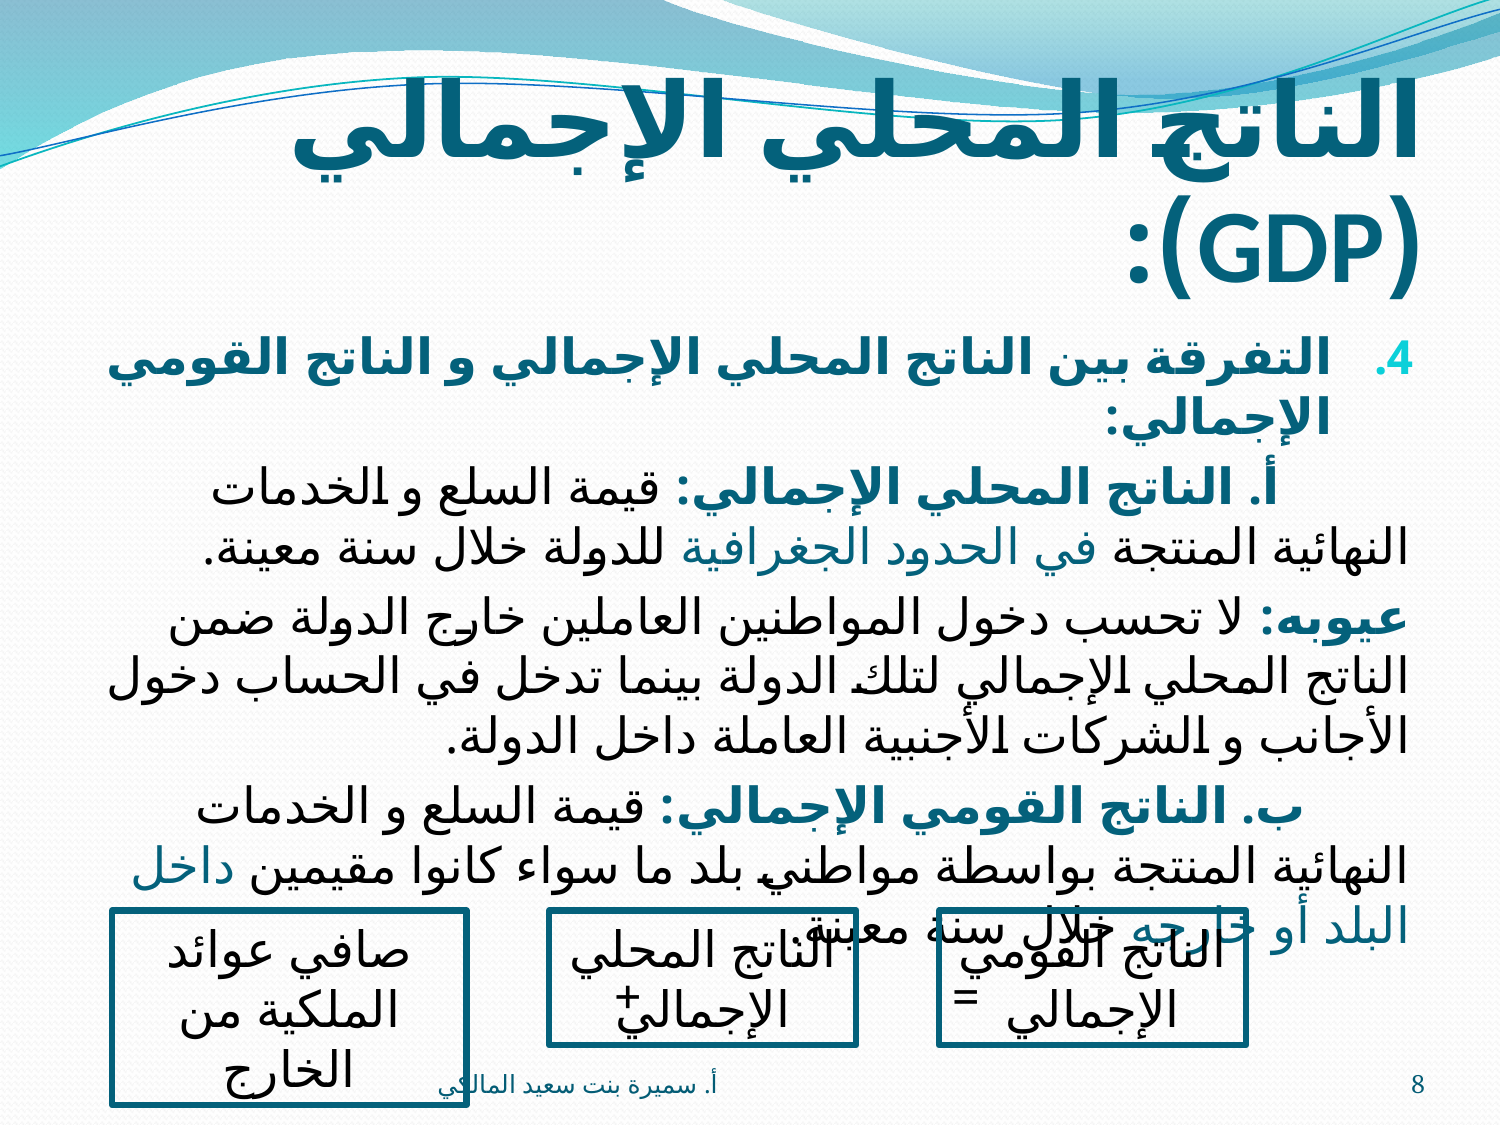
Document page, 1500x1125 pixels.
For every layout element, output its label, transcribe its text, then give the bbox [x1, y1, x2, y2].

list التفرقة بين الناتج المحلي الإجمالي و الناتج القومي الإجمالي: أ. الناتج المحلي الإجمالي: قيمة السلع و الخدمات النهائية المنتجة في الحدود الجغرافية للدولة خلال سنة معينة. عيوبه: لا تحسب دخول المواطنين العاملين خارج الدولة ضمن الناتج المحلي الإجمالي لتلك الدولة بينما تدخل في الحساب دخول الأجانب و الشركات الأجنبية العاملة داخل الدولة. ب. الناتج القومي الإجمالي: قيمة السلع و الخدمات النهائية المنتجة بواسطة مواطني بلد ما سواء كانوا مقيمين داخل البلد أو خارجه خلال سنة معينة. = + [75, 317, 1425, 1038]
title الناتج المحلي الإجمالي (GDP): [75, 115, 1425, 303]
footer أ. سميرة بنت سعيد المالكي [467, 1042, 988, 1103]
slide_number 8 [1299, 1042, 1425, 1103]
text_box الناتج المحلي الإجمالي [549, 910, 857, 1046]
text_box صافي عوائد الملكية من الخارج [112, 910, 467, 1106]
text_box الناتج القومي الإجمالي [938, 910, 1247, 1046]
